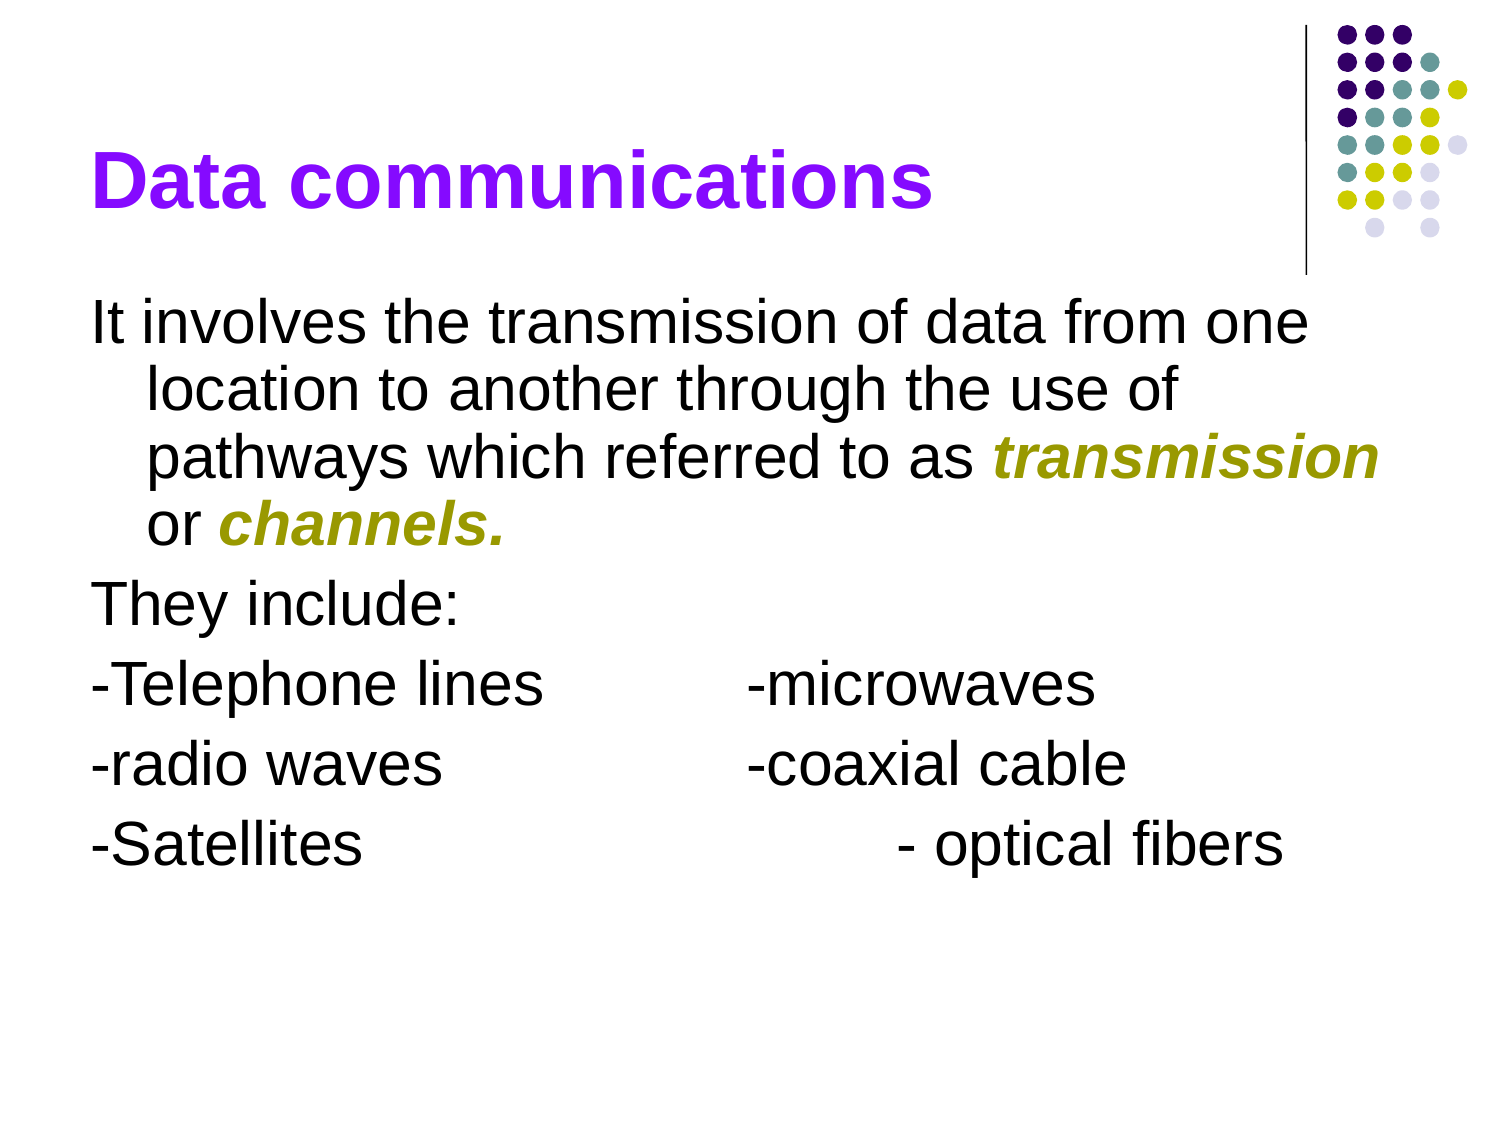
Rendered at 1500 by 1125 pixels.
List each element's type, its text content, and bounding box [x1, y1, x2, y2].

list It involves the transmission of data from one location to another through the use of pathways which referred to as transmission or channels. They include: -Telephone lines -microwaves -radio waves -coaxial cable -Satellites - optical fibers [74, 281, 1426, 1006]
title Data communications [74, 19, 1313, 233]
